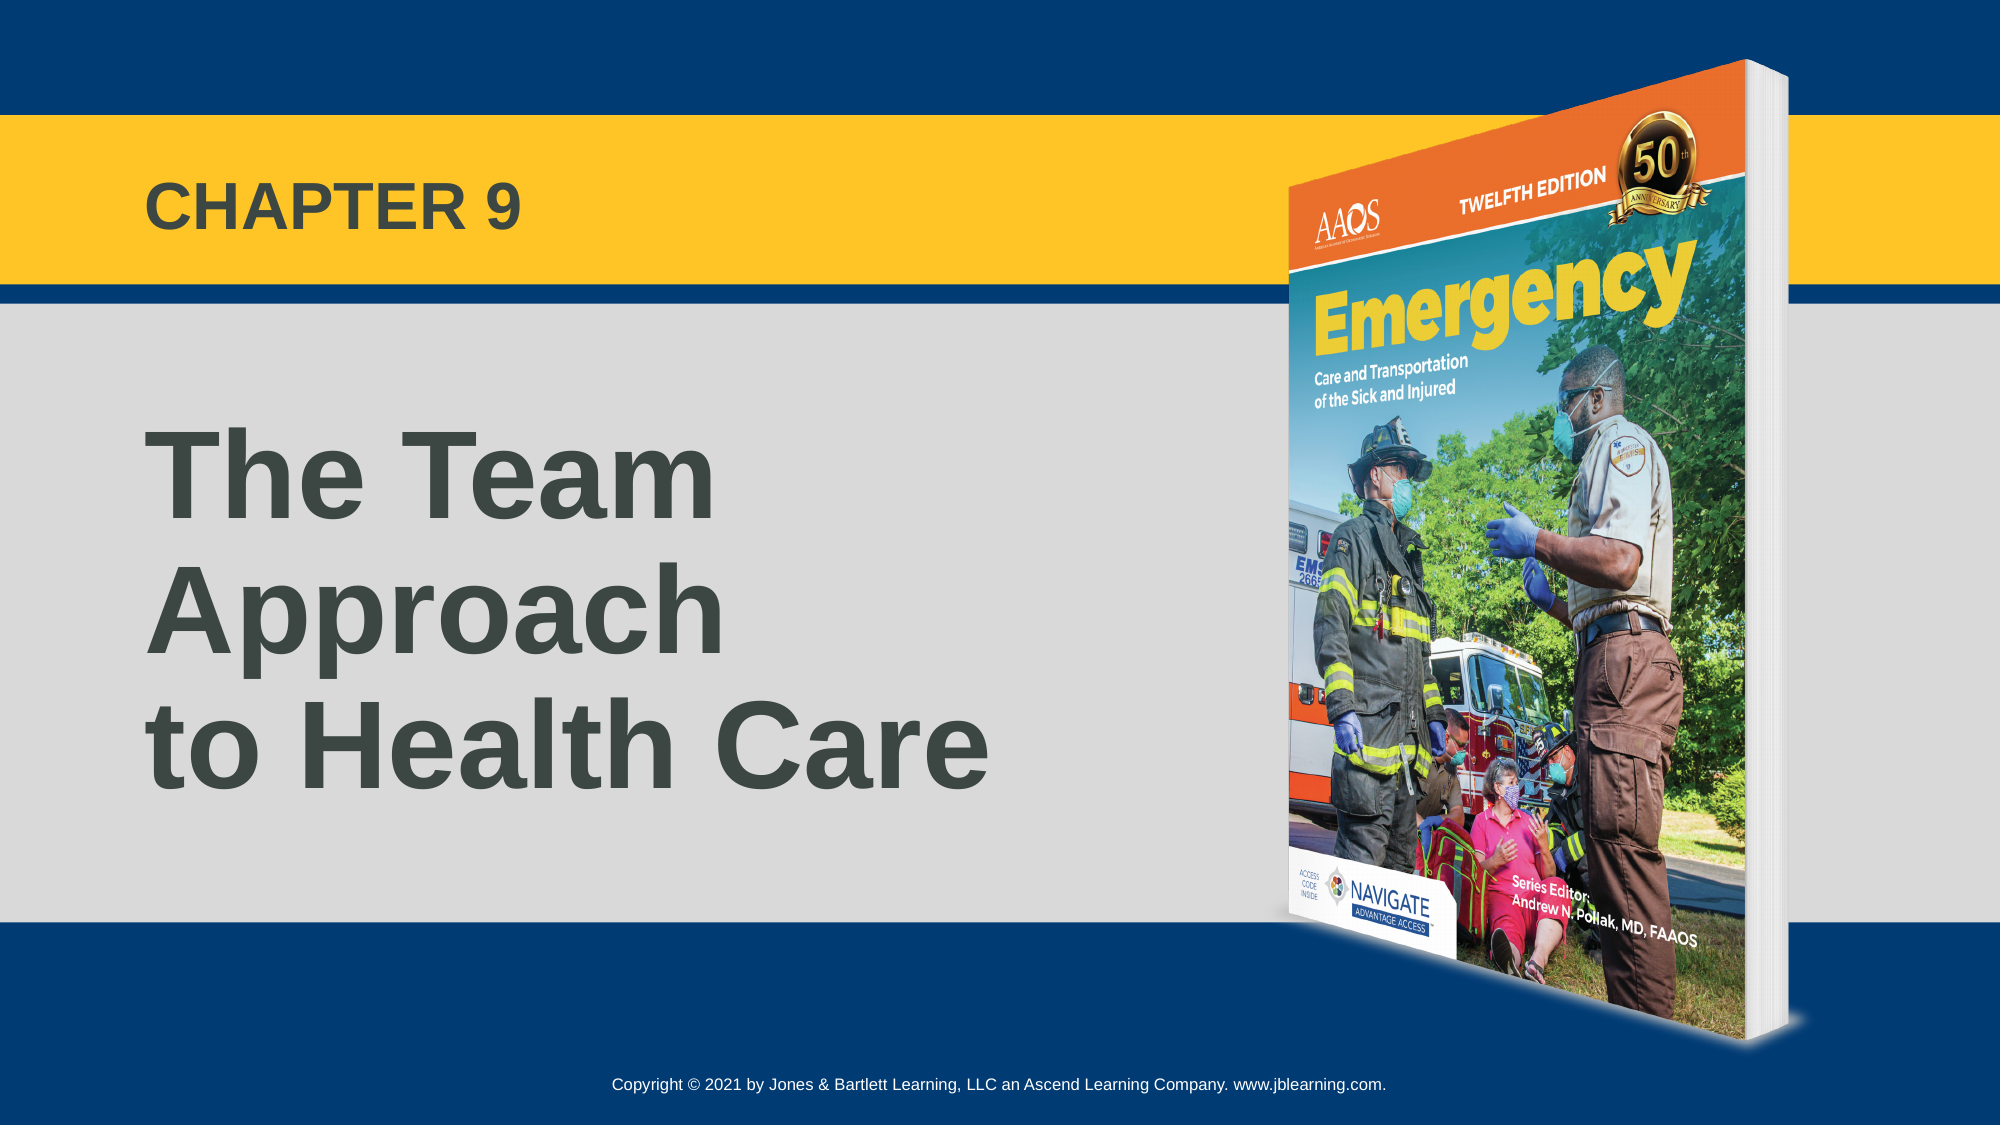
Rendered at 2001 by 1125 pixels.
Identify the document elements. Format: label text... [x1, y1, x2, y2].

title The Team Approach to Health Care [144, 360, 1078, 866]
picture [1078, 0, 2000, 1125]
subtitle CHAPTER 9 [144, 138, 1078, 267]
